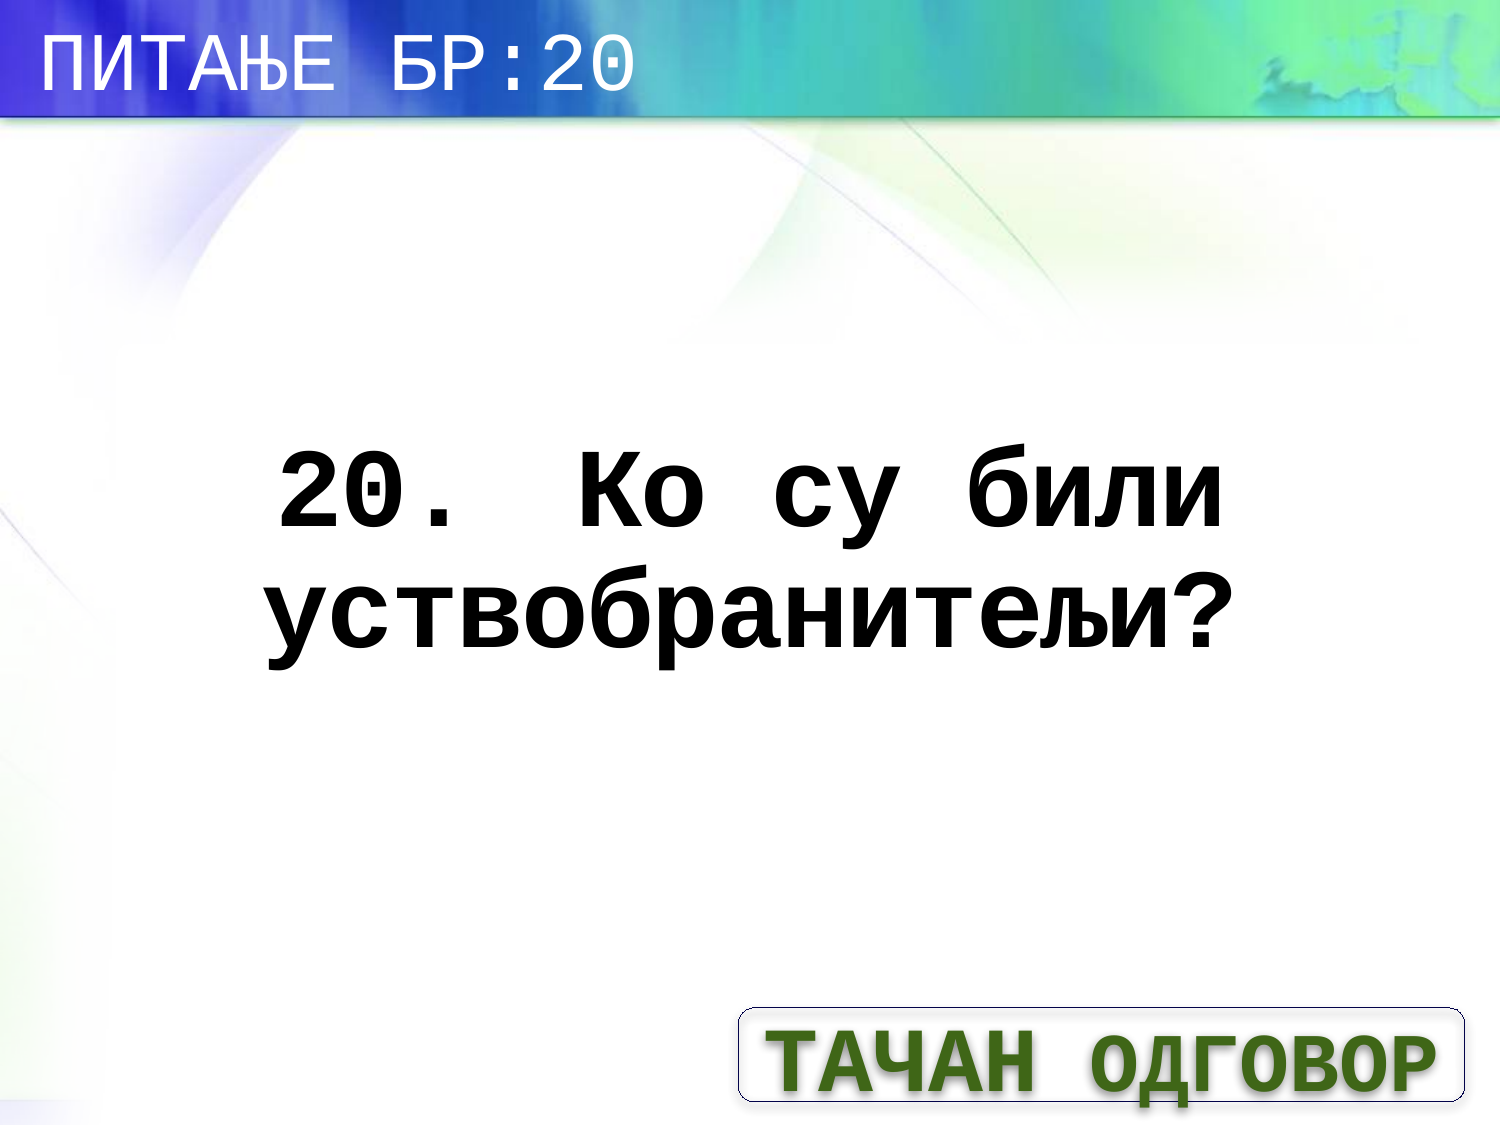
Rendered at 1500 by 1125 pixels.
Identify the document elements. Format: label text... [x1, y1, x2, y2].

picture [0, 0, 1500, 1125]
text_box ТАЧАН ОДГОВОР [738, 1007, 1465, 1102]
text_box ПИТАЊЕ БР:20 [23, 0, 692, 115]
title 20. Ко су били уствобранитељи? [93, 152, 1407, 950]
